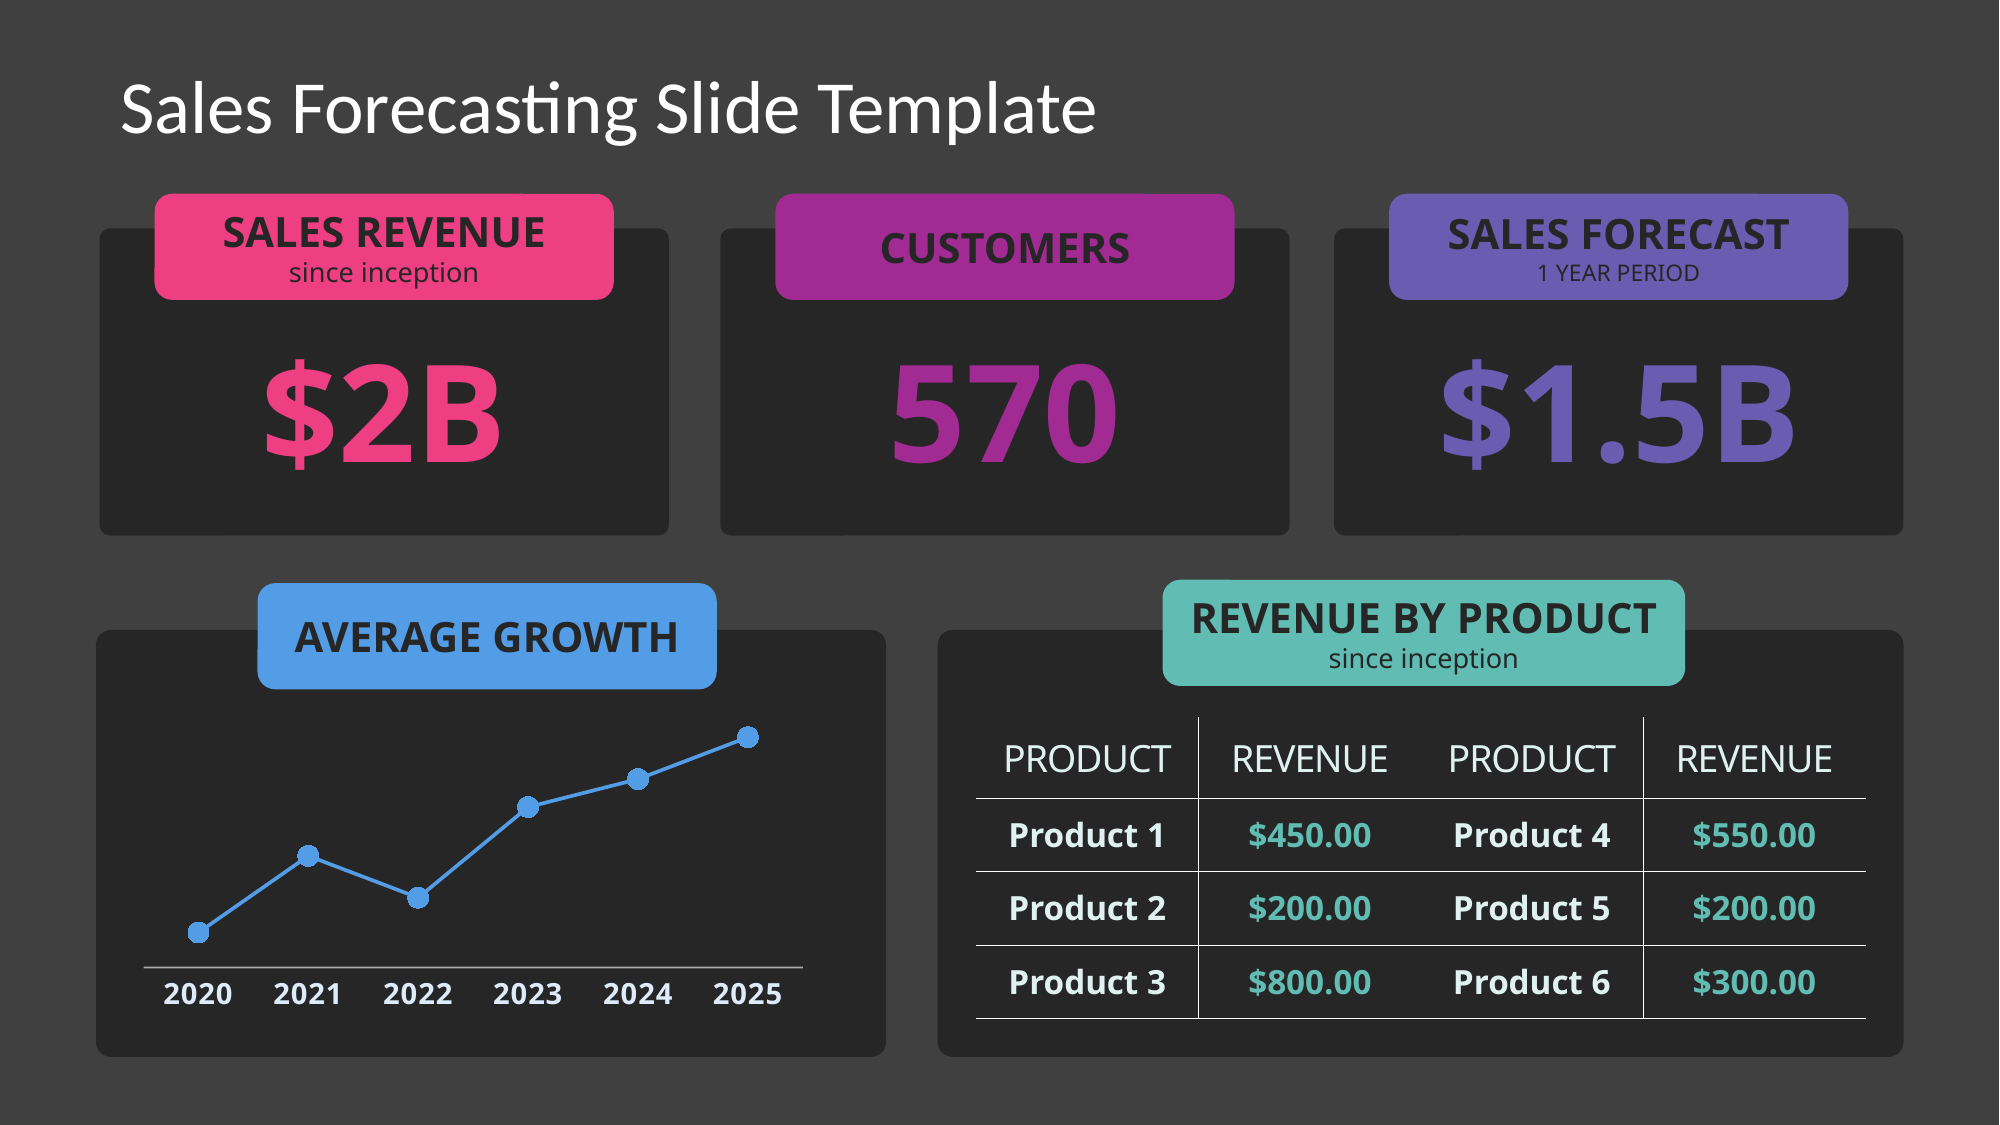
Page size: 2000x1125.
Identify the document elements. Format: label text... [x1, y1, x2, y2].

text_box SALES FORECAST 1 YEAR PERIOD [1386, 191, 1851, 303]
text_box 570 [873, 319, 1137, 497]
text_box AVERAGE GROWTH [255, 581, 719, 692]
table_header REVENUE [1199, 717, 1420, 798]
table_cell $550.00 [1644, 799, 1866, 871]
title Sales Forecasting Slide Template [99, 45, 1900, 162]
text_box $1.5B [1423, 319, 1816, 497]
table_cell Product 5 [1420, 872, 1643, 945]
table_cell Product 2 [976, 872, 1198, 945]
table_cell $800.00 [1199, 946, 1420, 1018]
text_box [97, 226, 671, 538]
text_box CUSTOMERS [773, 191, 1237, 303]
table_cell Product 6 [1420, 946, 1643, 1018]
text_box [93, 627, 889, 1060]
table_cell $450.00 [1199, 799, 1420, 871]
table_cell $300.00 [1644, 946, 1866, 1018]
table_cell Product 4 [1420, 799, 1643, 871]
table_header REVENUE [1644, 717, 1866, 798]
table_cell $200.00 [1644, 872, 1866, 945]
text_box SALES REVENUE since inception [152, 191, 616, 303]
text_box [935, 627, 1906, 1060]
table_cell Product 3 [976, 946, 1198, 1018]
text_box REVENUE BY PRODUCT since inception [1160, 577, 1688, 689]
text_box [718, 226, 1292, 538]
table_header PRODUCT [1420, 717, 1643, 798]
table_cell Product 1 [976, 799, 1198, 871]
text_box $2B [246, 319, 522, 497]
table_cell $200.00 [1199, 872, 1420, 945]
chart [129, 717, 817, 1021]
text_box [1332, 226, 1906, 538]
table_header PRODUCT [976, 717, 1198, 798]
